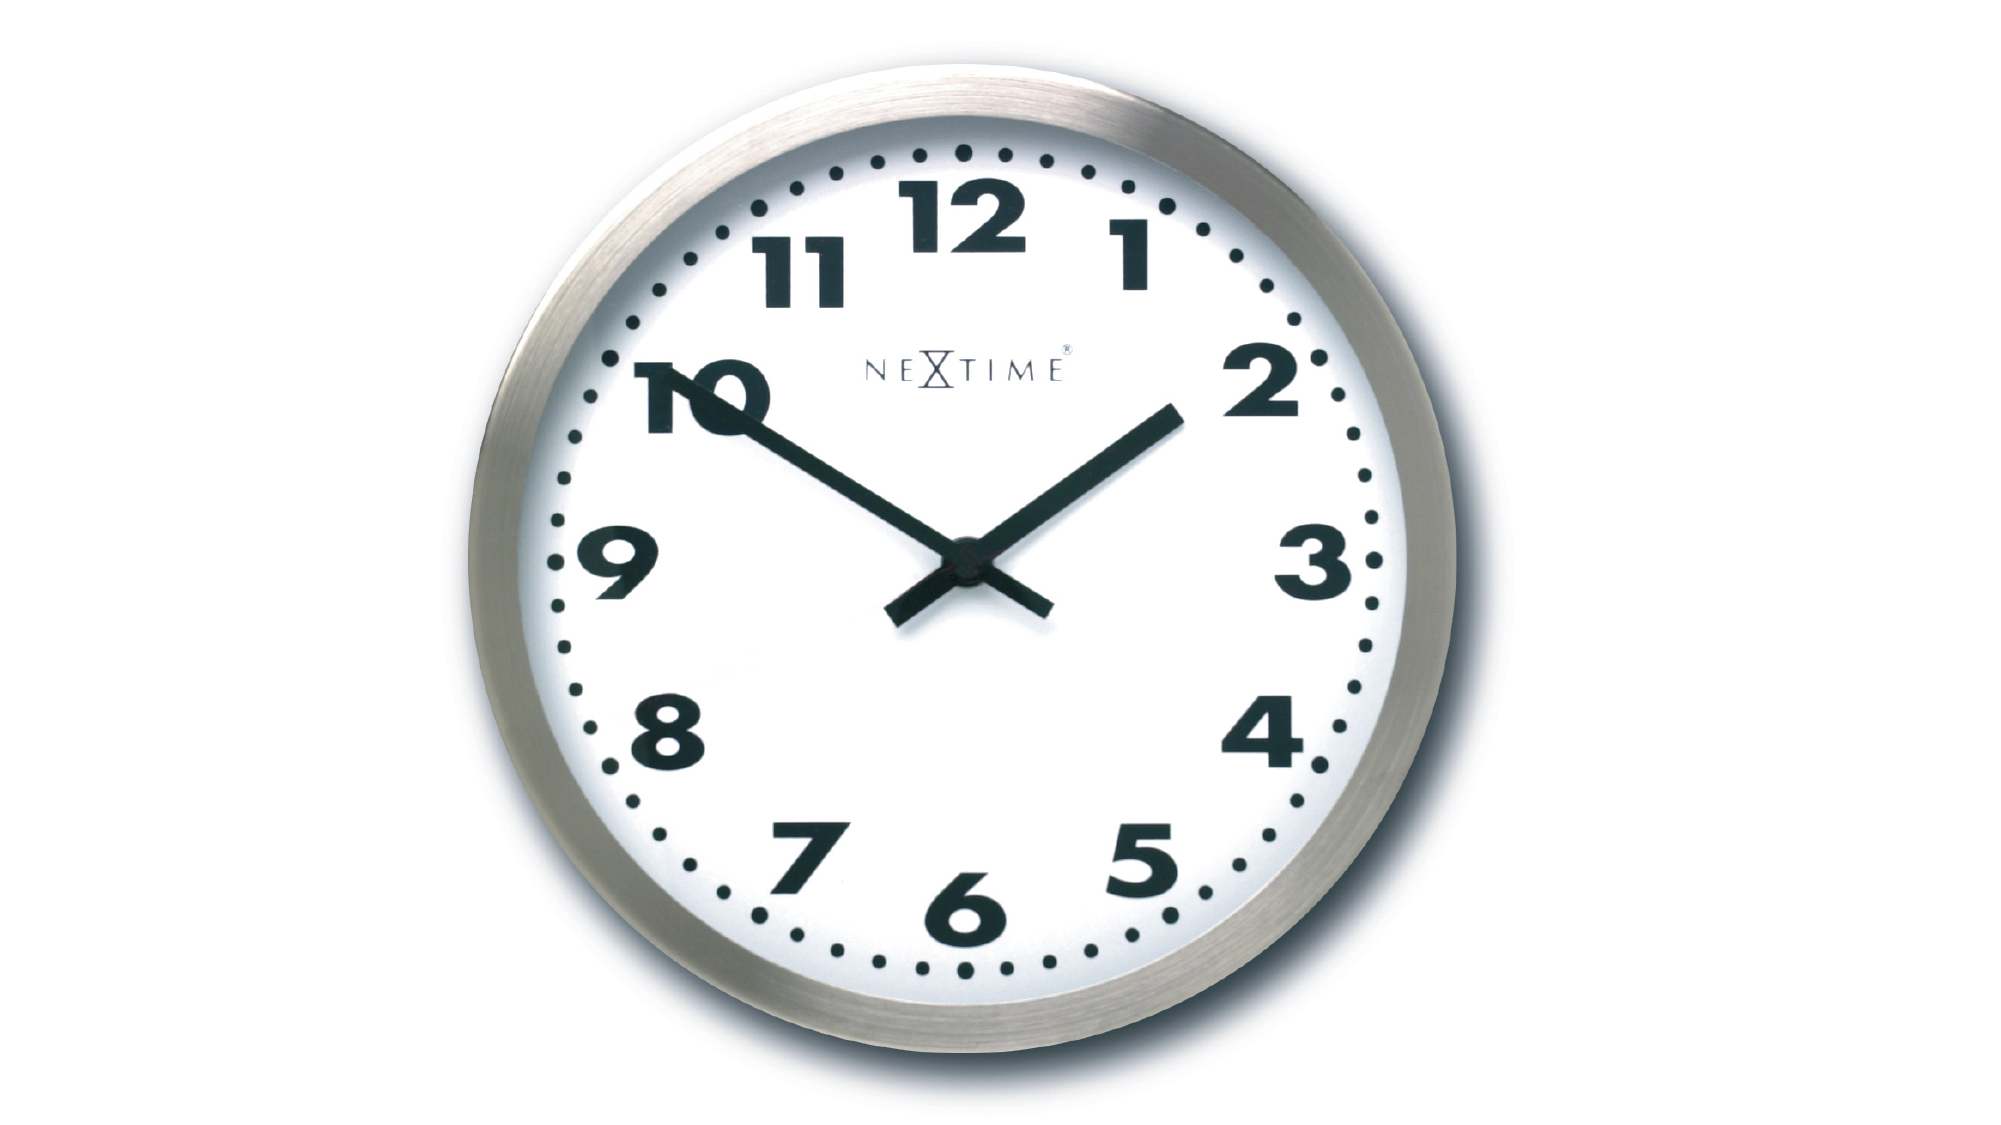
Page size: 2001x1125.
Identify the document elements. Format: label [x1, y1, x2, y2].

picture [401, 0, 1523, 1125]
